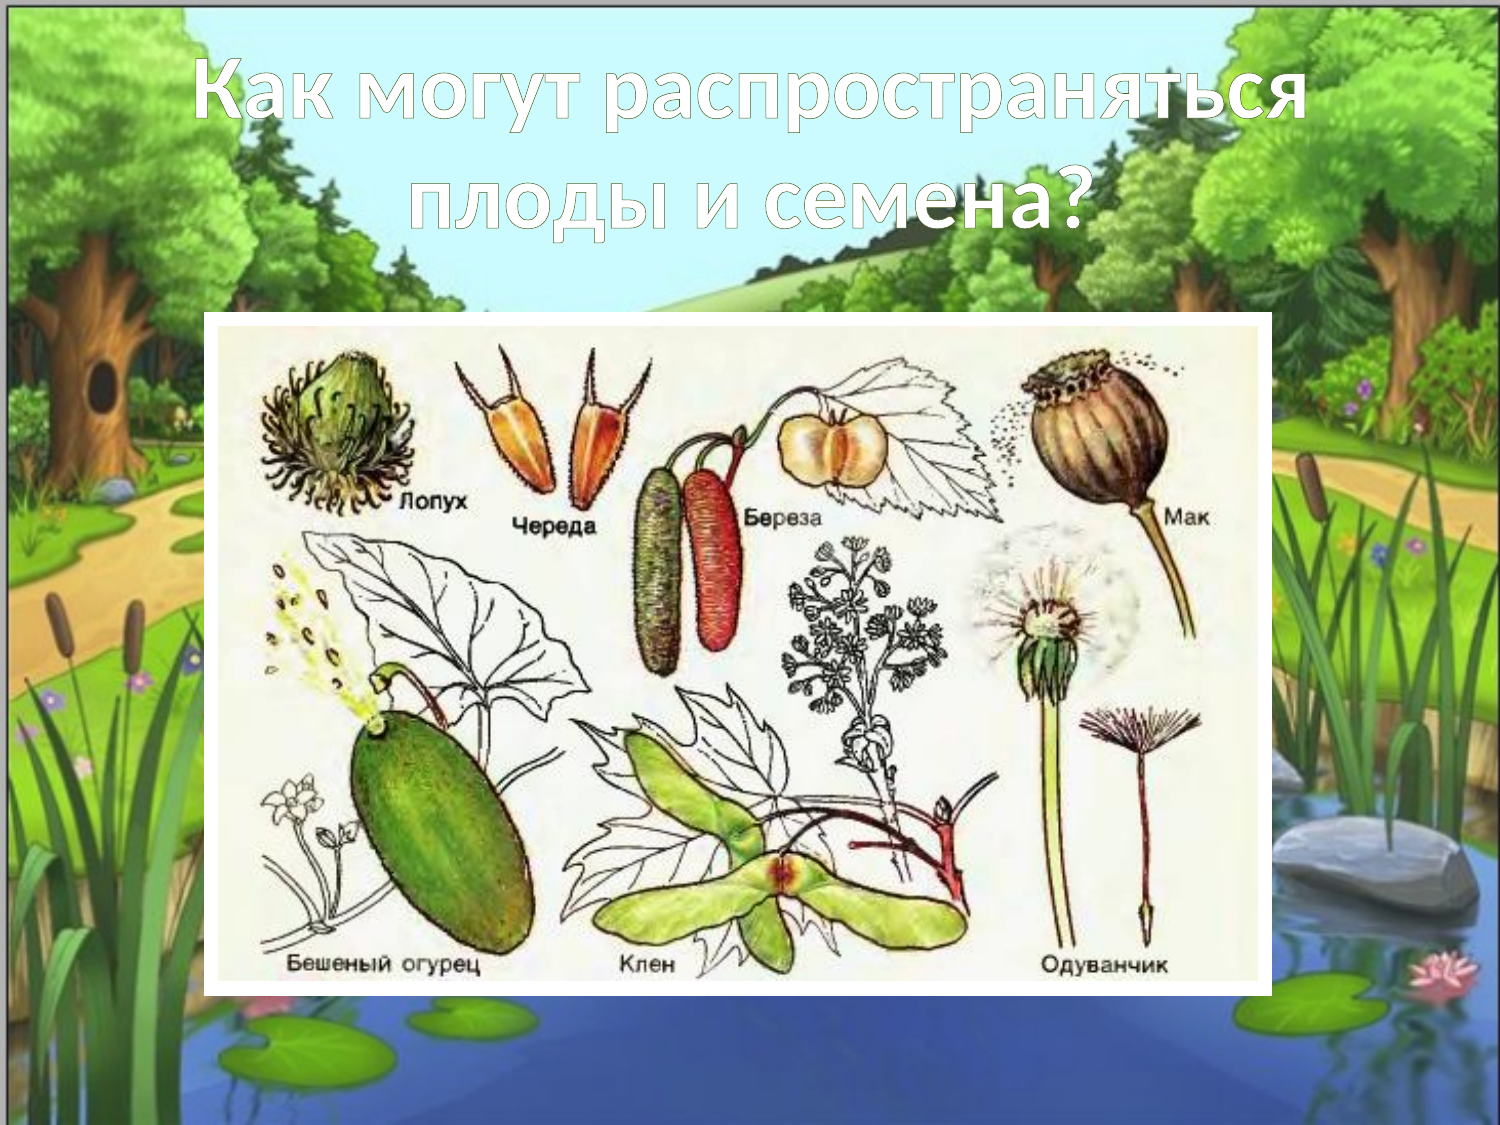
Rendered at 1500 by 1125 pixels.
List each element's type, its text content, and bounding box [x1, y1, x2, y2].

title Как могут распространяться плоды и семена? [76, 42, 1427, 231]
picture [218, 325, 1259, 982]
